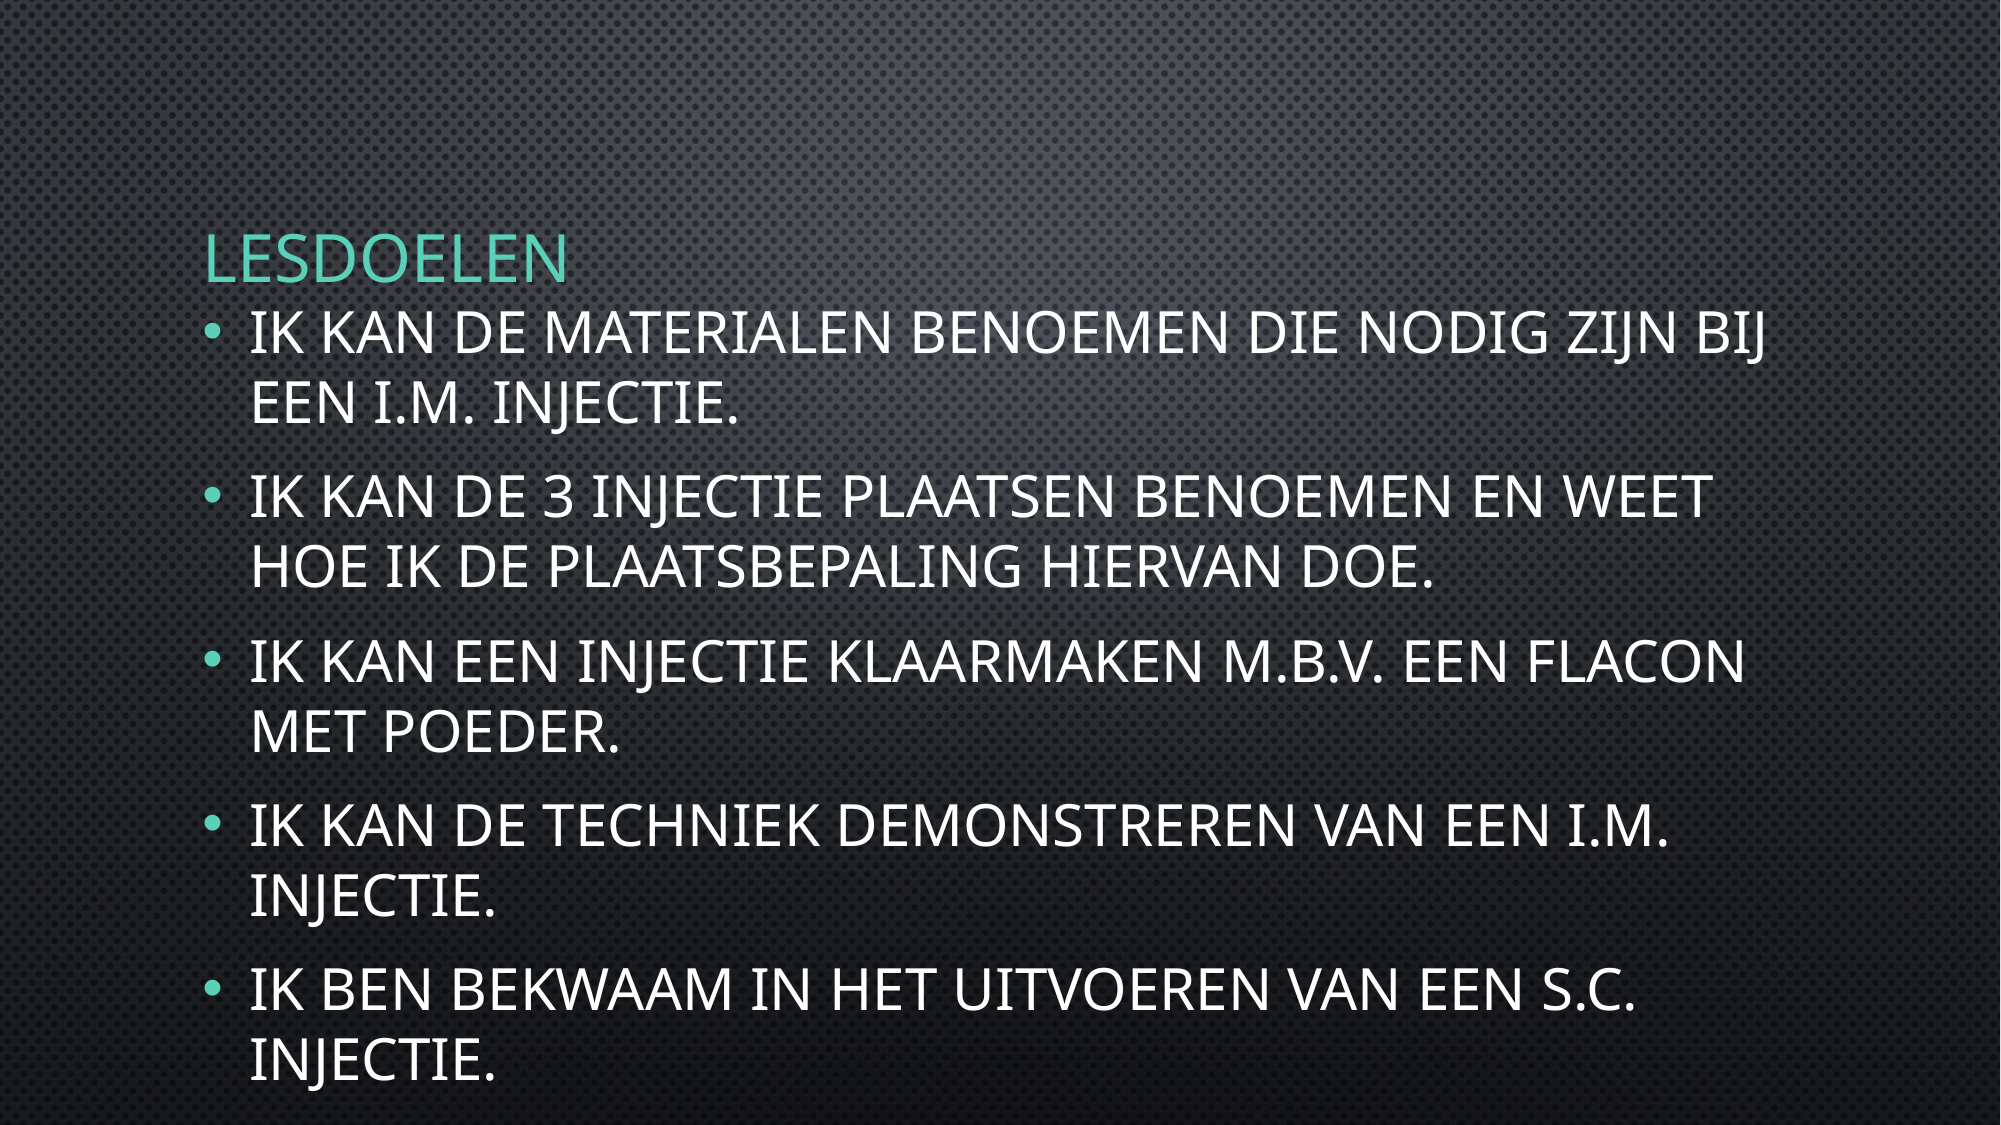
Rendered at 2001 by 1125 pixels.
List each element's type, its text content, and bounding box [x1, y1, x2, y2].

title lesdoelen [187, 99, 1813, 413]
list Ik kan de materialen benoemen die nodig zijn bij een I.M. injectie. Ik kan de 3 injectie plaatsen benoemen en weet hoe ik de plaatsbepaling hiervan doe. Ik kan een injectie klaarmaken m.b.v. een flacon met poeder. Ik kan de techniek demonstreren van een I.M. injectie. Ik ben bekwaam in het uitvoeren van een S.C. injectie. [187, 437, 1813, 950]
